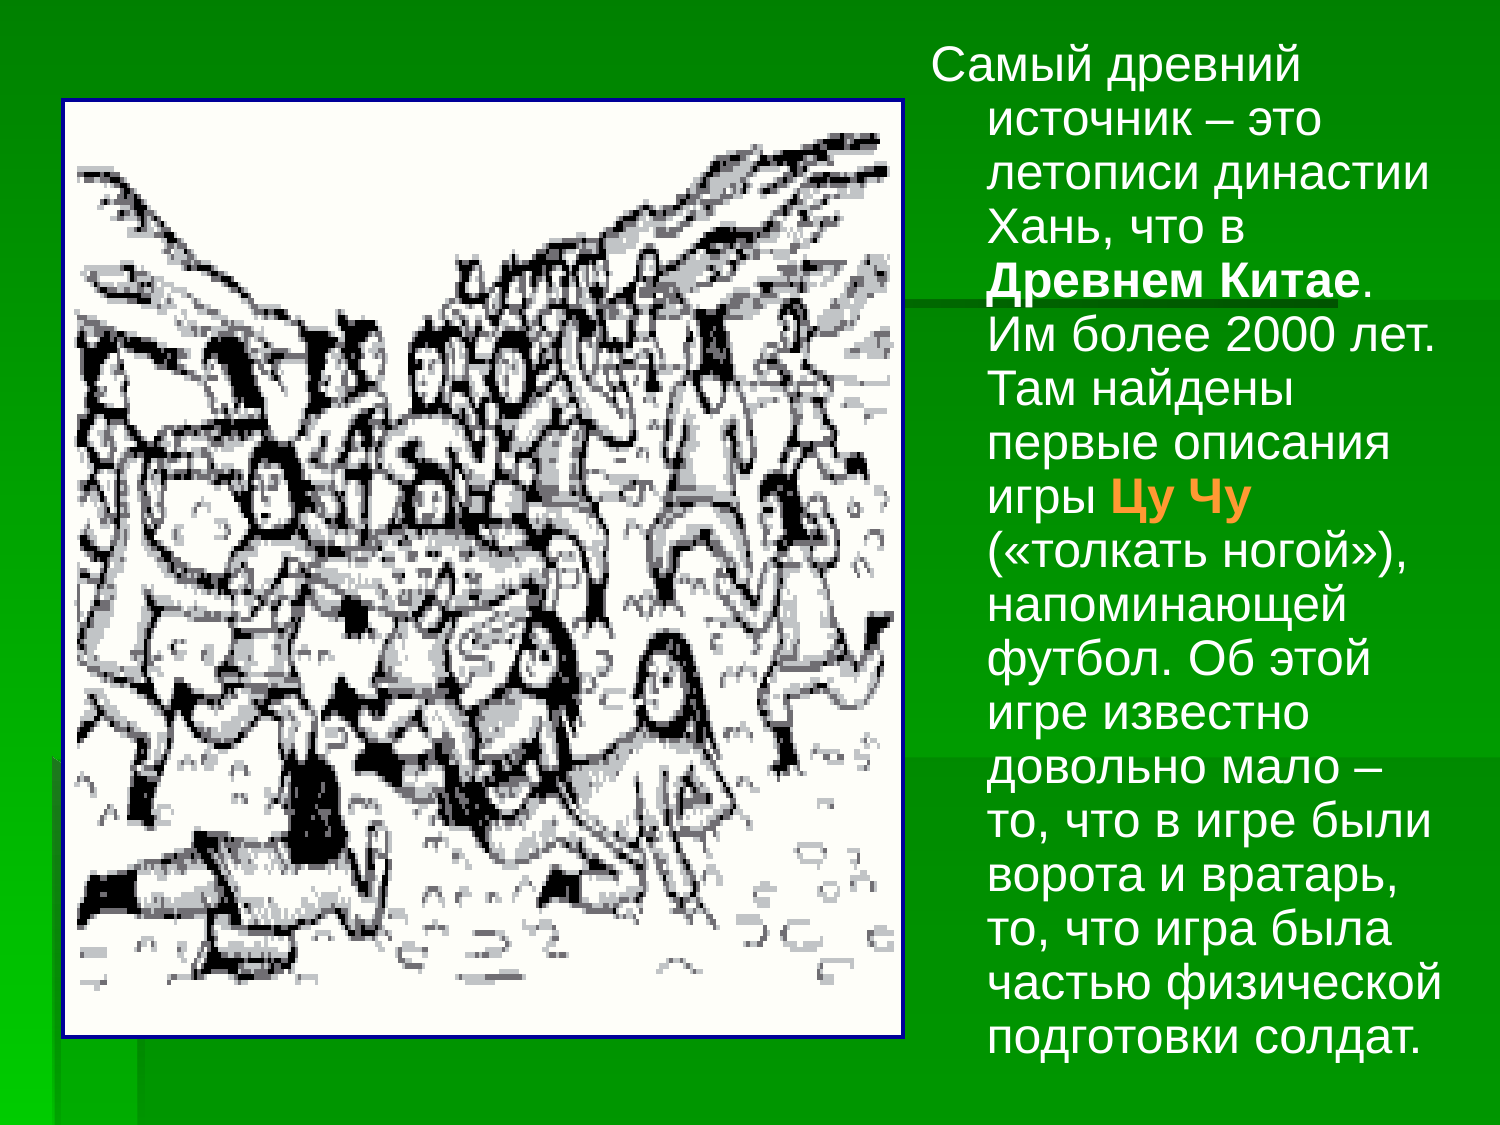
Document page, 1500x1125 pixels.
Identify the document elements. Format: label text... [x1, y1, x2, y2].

list Самый древний источник – это летописи династии Хань, что в Древнем Китае. Им более 2000 лет. Там найдены первые описания игры Цу Чу («толкать ногой»), напоминающей футбол. Об этой игре известно довольно мало – то, что в игре были ворота и вратарь, то, что игра была частью физической подготовки солдат. [915, 30, 1471, 1079]
picture [64, 101, 901, 1036]
